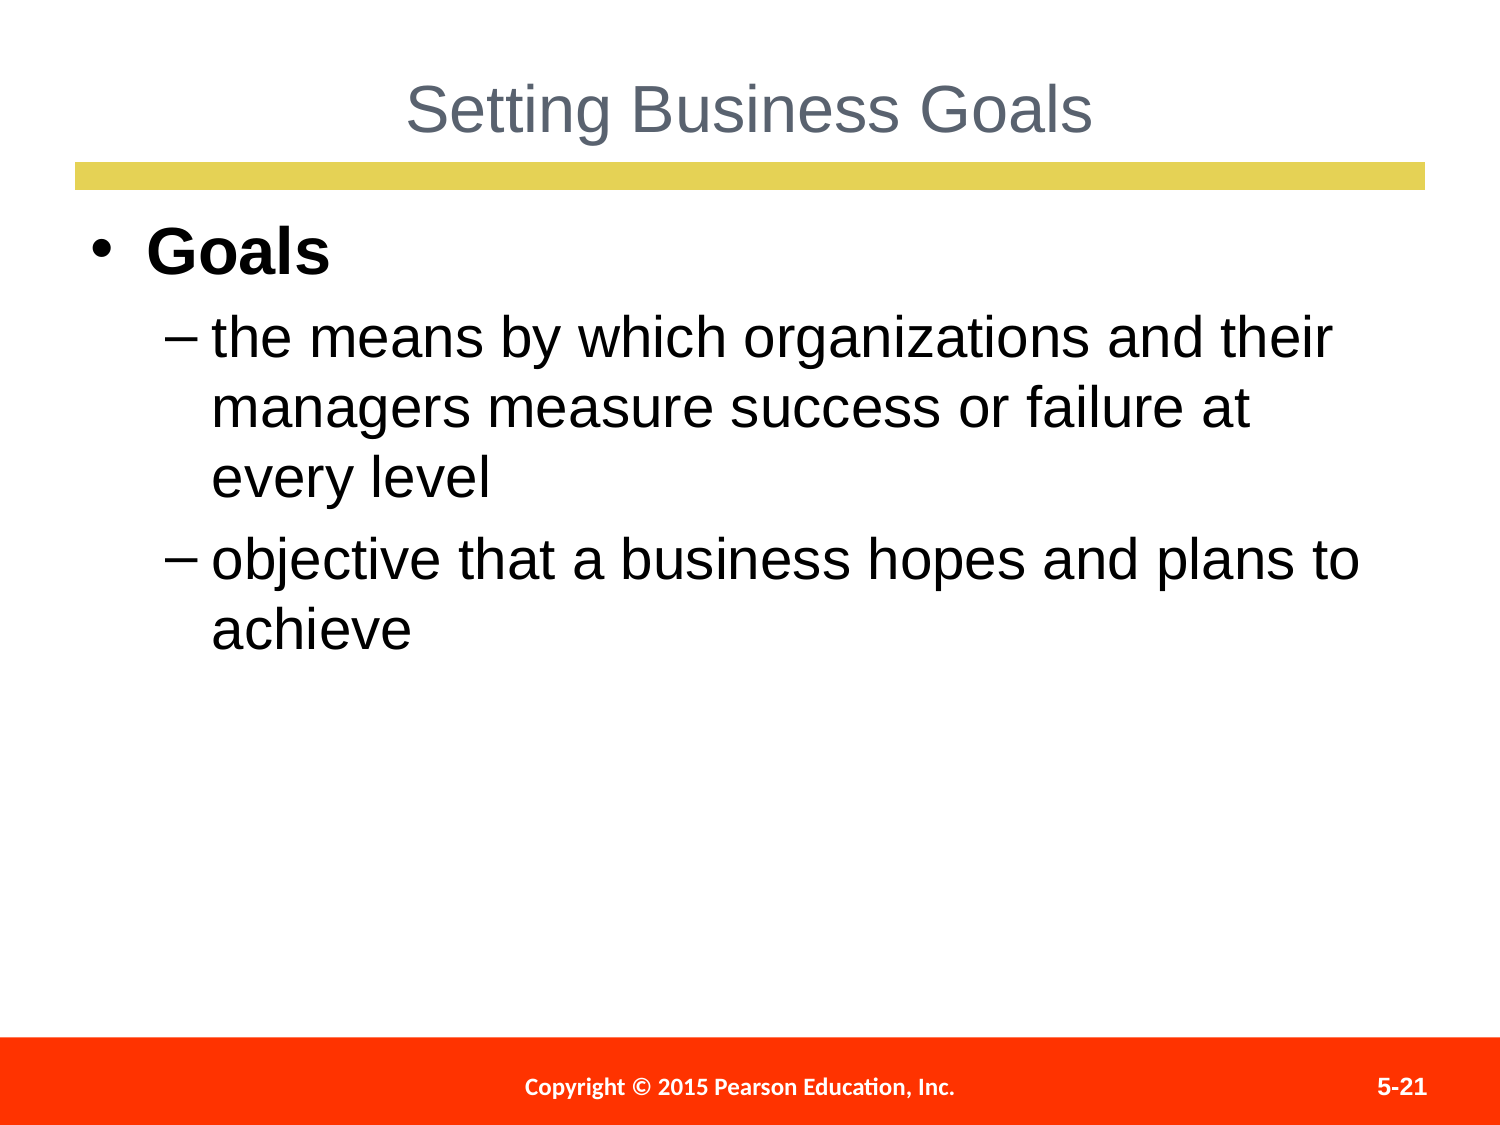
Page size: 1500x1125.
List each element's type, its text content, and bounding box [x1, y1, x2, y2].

list Goals the means by which organizations and their managers measure success or failure at every level objective that a business hopes and plans to achieve [74, 199, 1426, 1006]
title Setting Business Goals [74, 12, 1426, 199]
